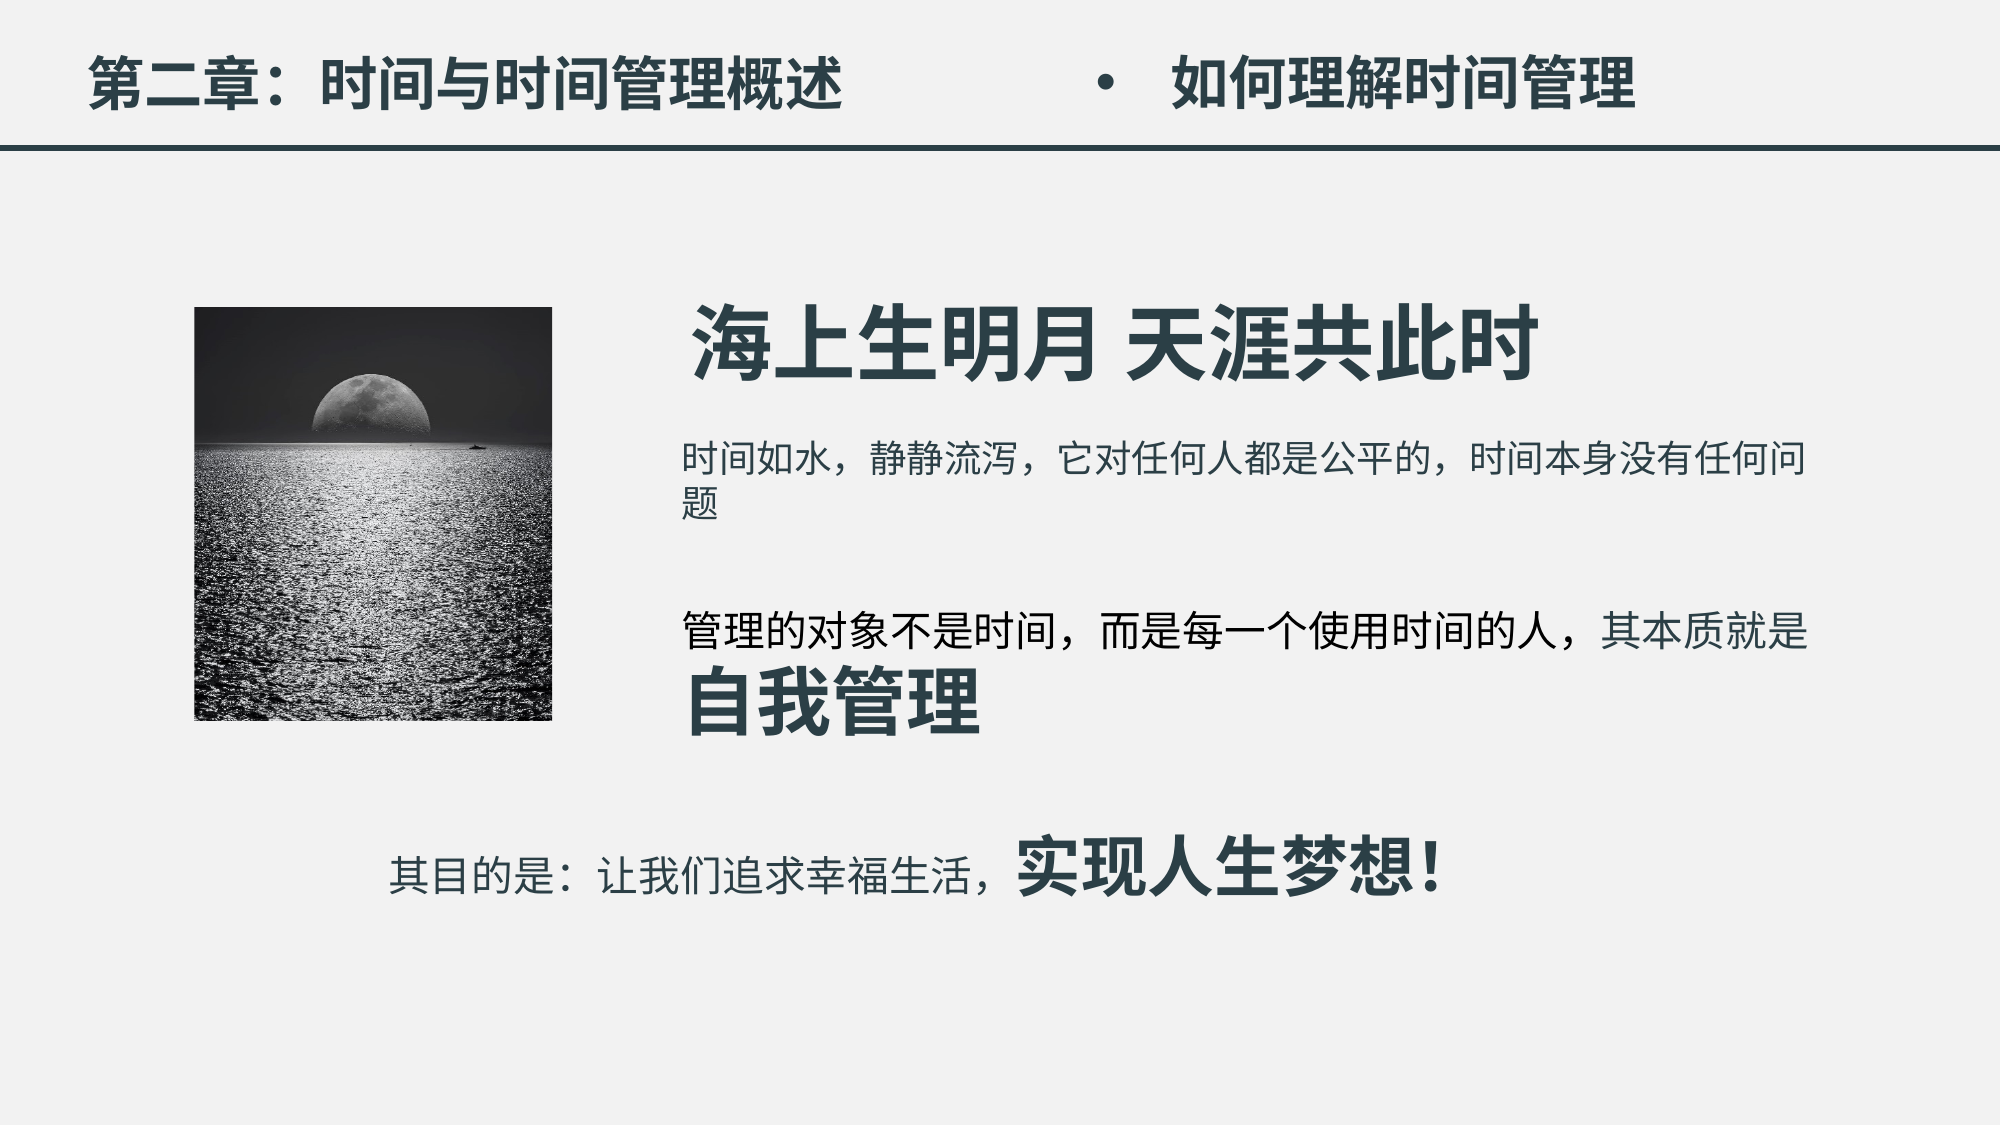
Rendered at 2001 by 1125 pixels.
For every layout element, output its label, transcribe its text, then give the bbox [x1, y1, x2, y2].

text_box 如何理解时间管理 [1080, 38, 1913, 124]
text_box 管理的对象不是时间，而是每一个使用时间的人，其本质就是自我管理 [666, 597, 1831, 753]
text_box 其目的是：让我们追求幸福生活，实现人生梦想！ [373, 817, 1952, 913]
text_box 海上生明月 天涯共此时 [674, 283, 1556, 399]
text_box 第二章：时间与时间管理概述 [71, 39, 859, 125]
picture [194, 307, 553, 721]
text_box 时间如水，静静流泻，它对任何人都是公平的，时间本身没有任何问题 [666, 427, 1848, 533]
